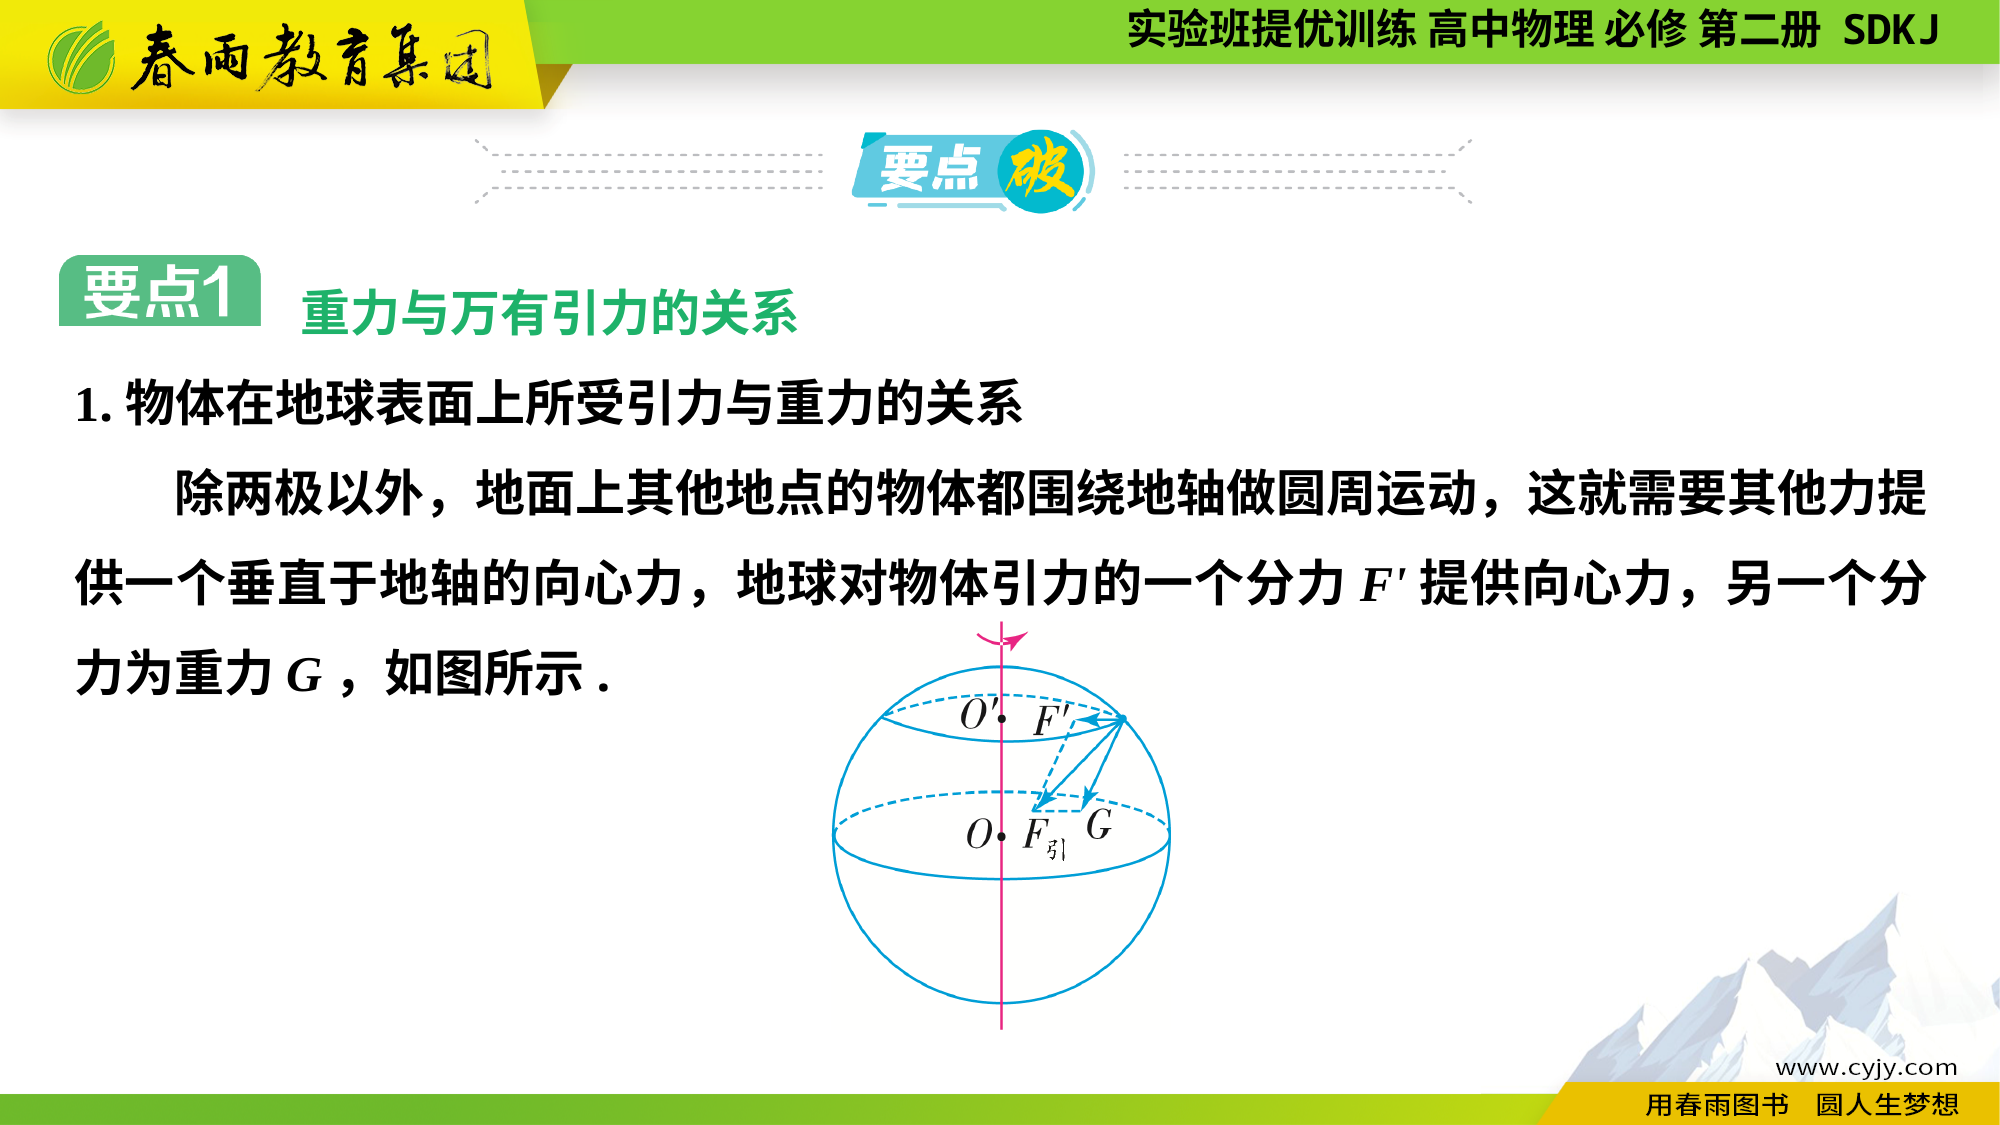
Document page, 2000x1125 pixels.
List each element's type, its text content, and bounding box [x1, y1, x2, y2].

picture [0, 0, 2000, 1125]
list 重力与万有引力的关系 1.物体在地球表面上所受引力与重力的关系 除两极以外，地面上其他地点的物体都围绕地轴做圆周运动，这就需要其他力提供一个垂直于地轴的向心力，地球对物体引力的一个分力F'提供向心力，另一个分力为重力G，如图所示. [59, 243, 1944, 793]
